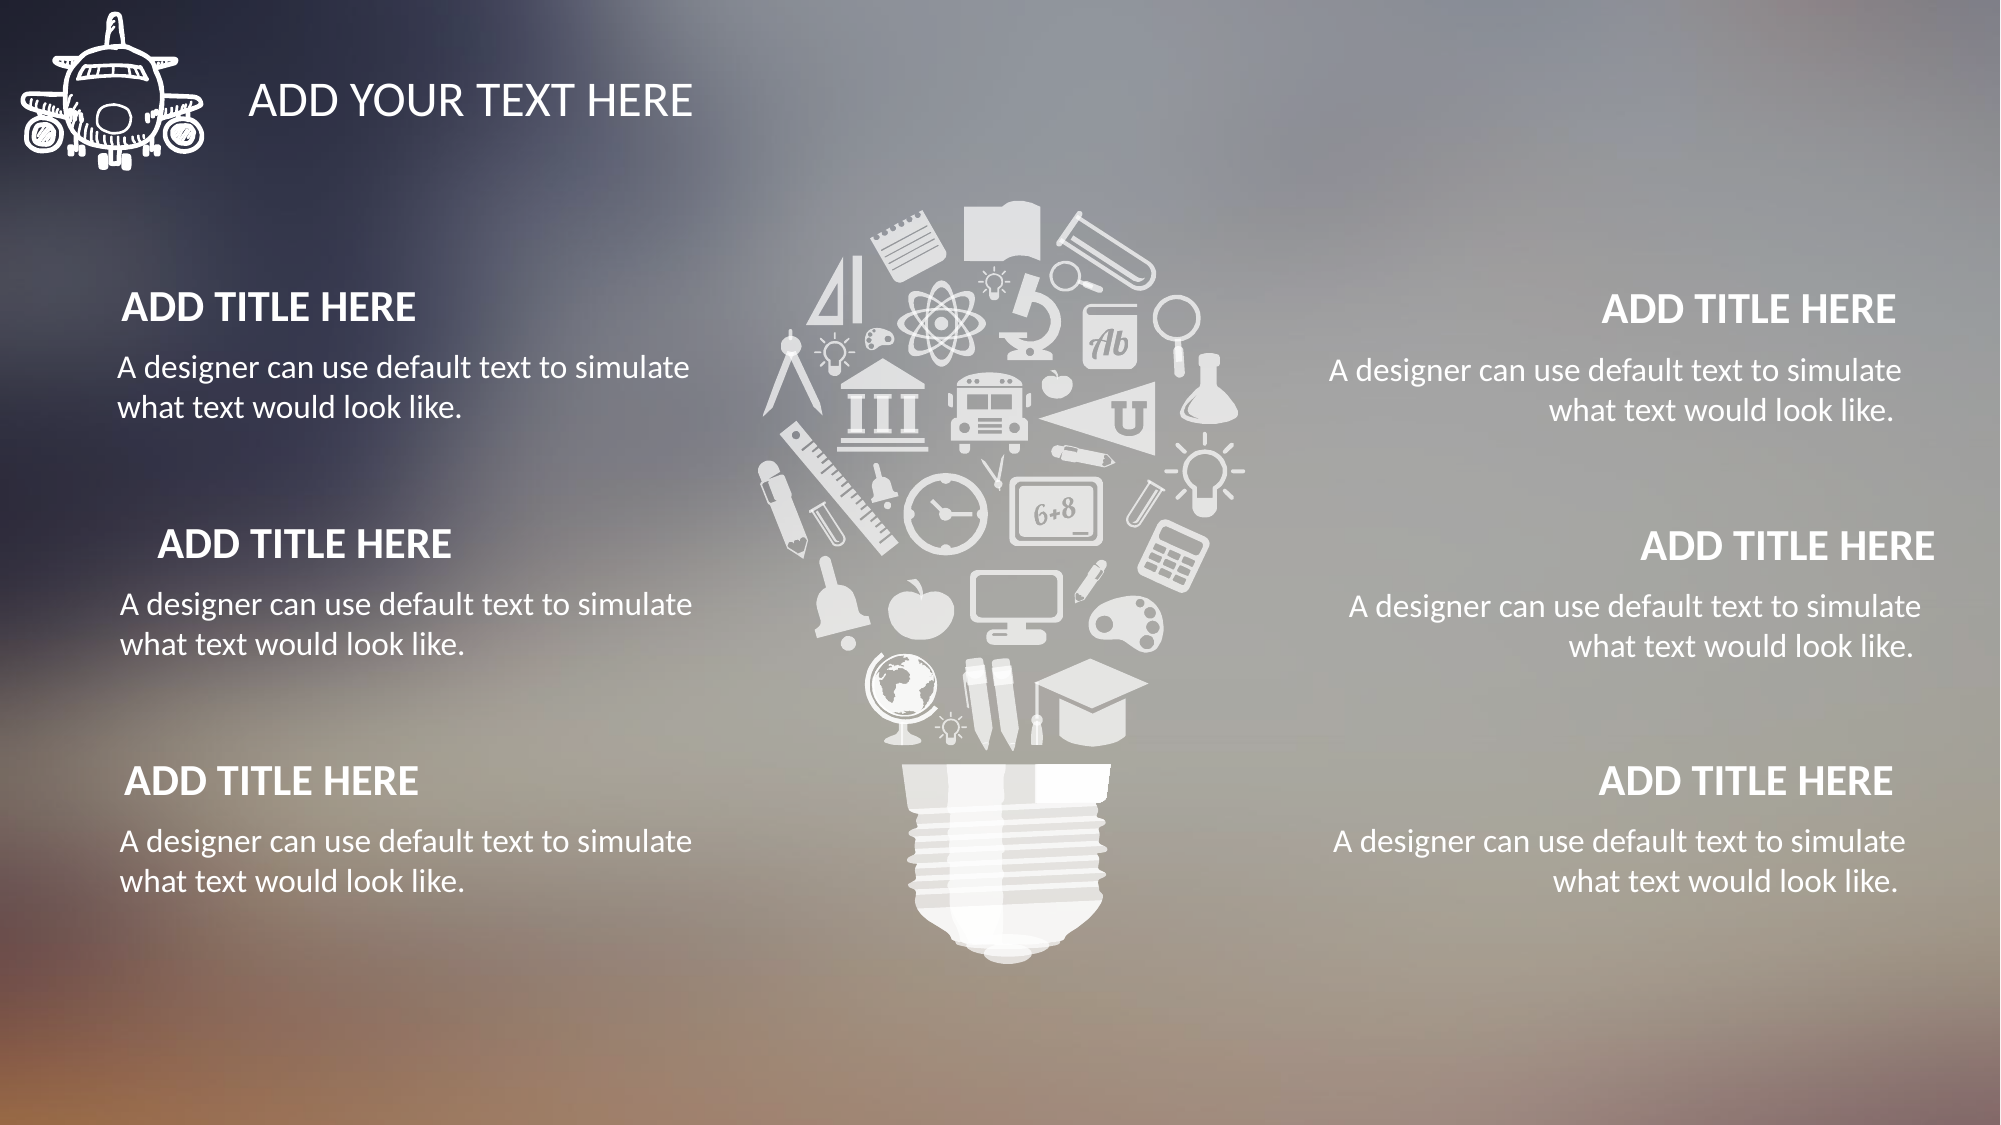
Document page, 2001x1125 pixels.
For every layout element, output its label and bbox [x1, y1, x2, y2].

text_box [758, 200, 1246, 964]
text_box [102, 269, 735, 434]
text_box [104, 506, 744, 671]
text_box [21, 12, 723, 170]
picture [0, 0, 2001, 1125]
text_box [1286, 508, 1990, 674]
text_box [1284, 272, 1918, 437]
text_box [1289, 743, 1922, 908]
text_box [104, 743, 738, 908]
